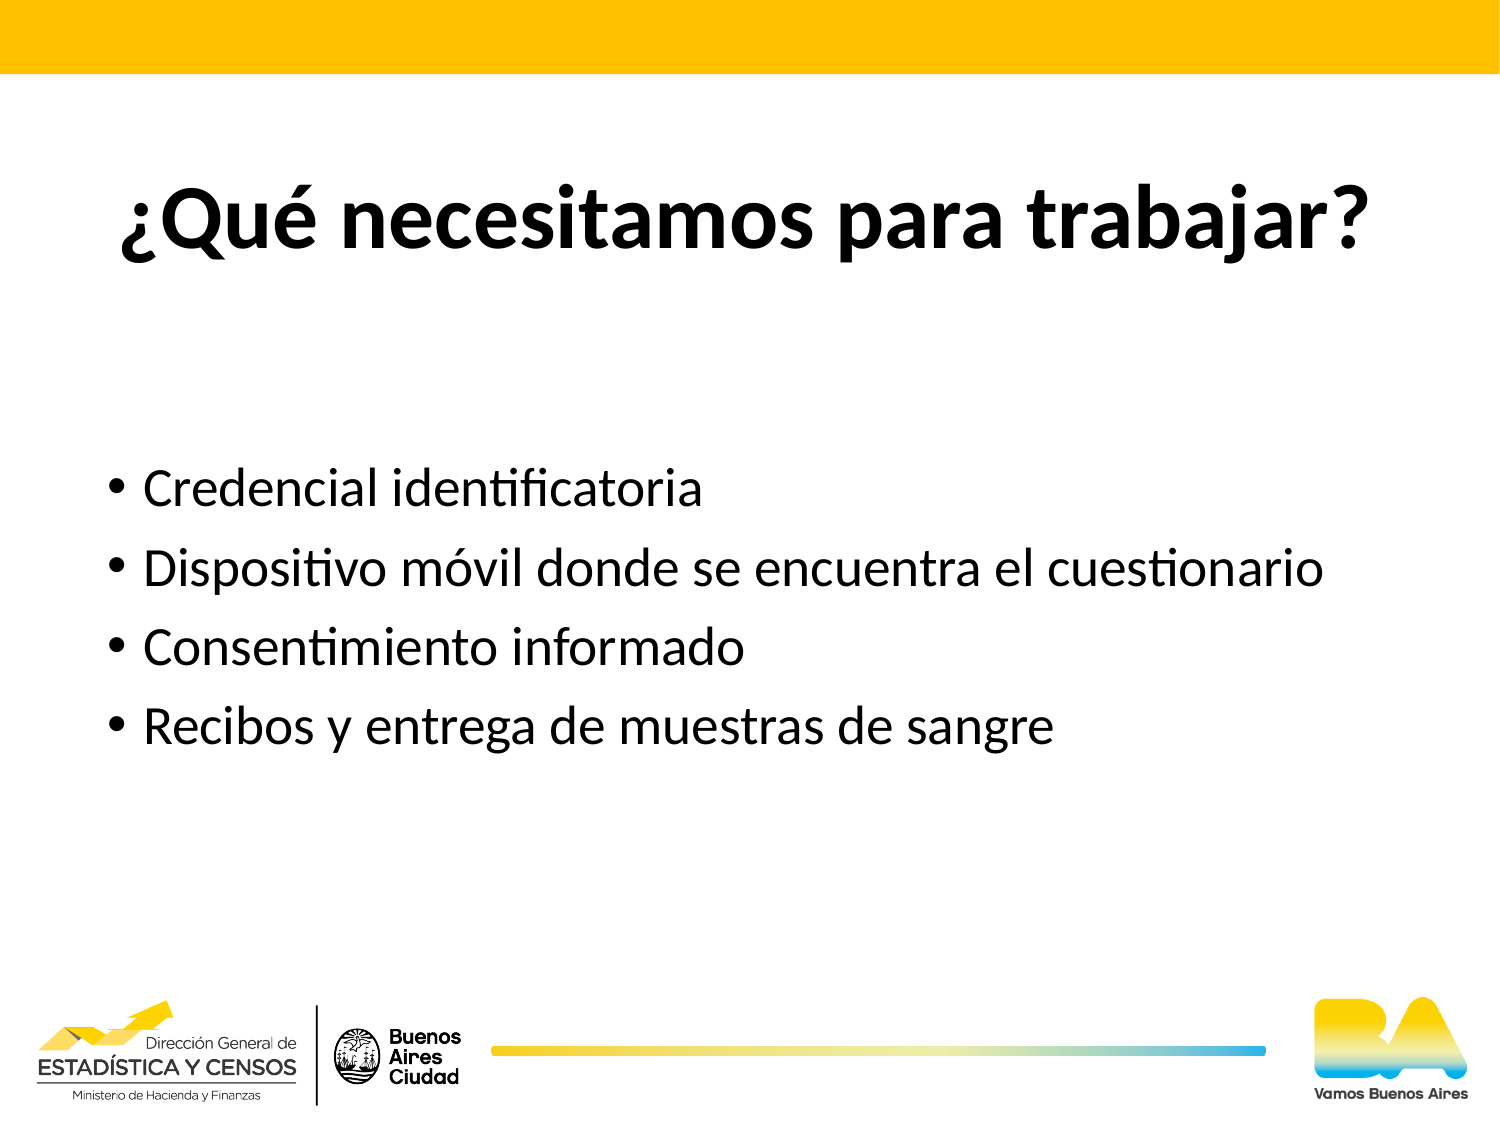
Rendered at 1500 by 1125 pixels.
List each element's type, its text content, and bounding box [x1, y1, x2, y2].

title ¿Qué necesitamos para trabajar? [102, 109, 1397, 328]
list Credencial identificatoria Dispositivo móvil donde se encuentra el cuestionario Consentimiento informado Recibos y entrega de muestras de sangre [92, 451, 1387, 811]
picture [1314, 997, 1468, 1099]
picture [25, 988, 488, 1112]
picture [491, 1046, 1266, 1056]
text_box [0, 0, 1500, 75]
